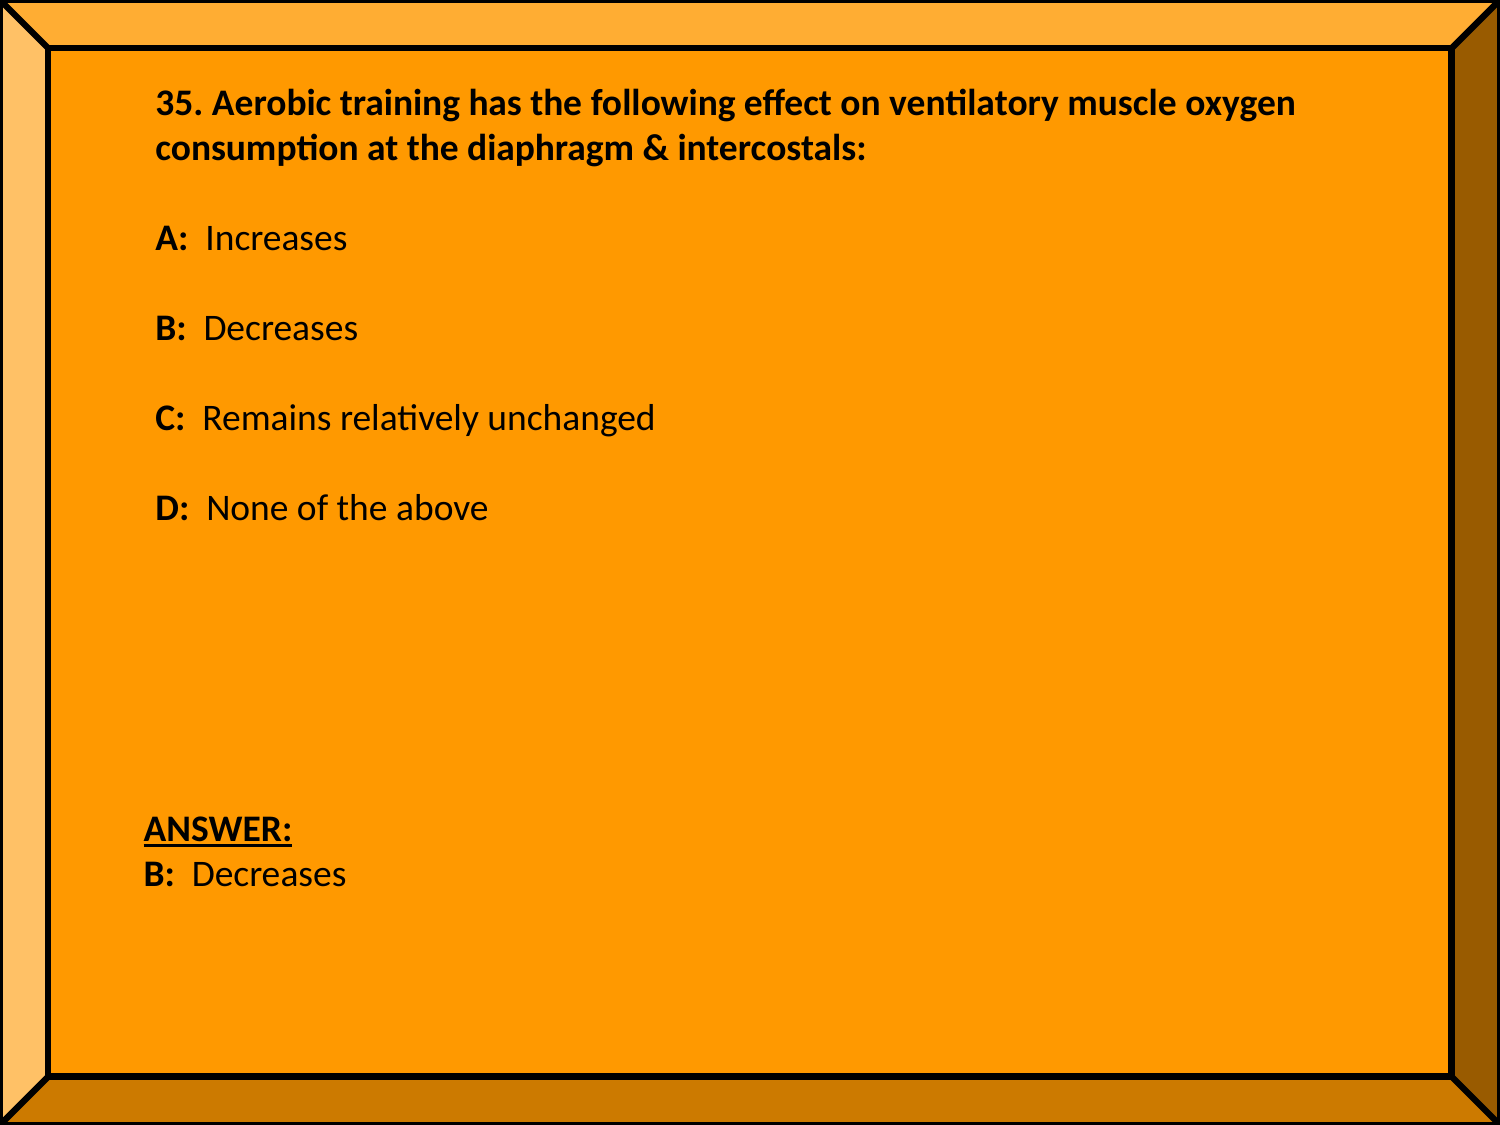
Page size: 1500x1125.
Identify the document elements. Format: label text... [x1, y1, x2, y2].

text_box ANSWER: B: Decreases [128, 796, 1383, 992]
text_box 35. Aerobic training has the following effect on ventilatory muscle oxygen consumption at the diaphragm & intercostals: A: Increases B: Decreases C: Remains relatively unchanged D: None of the above [140, 70, 1371, 580]
